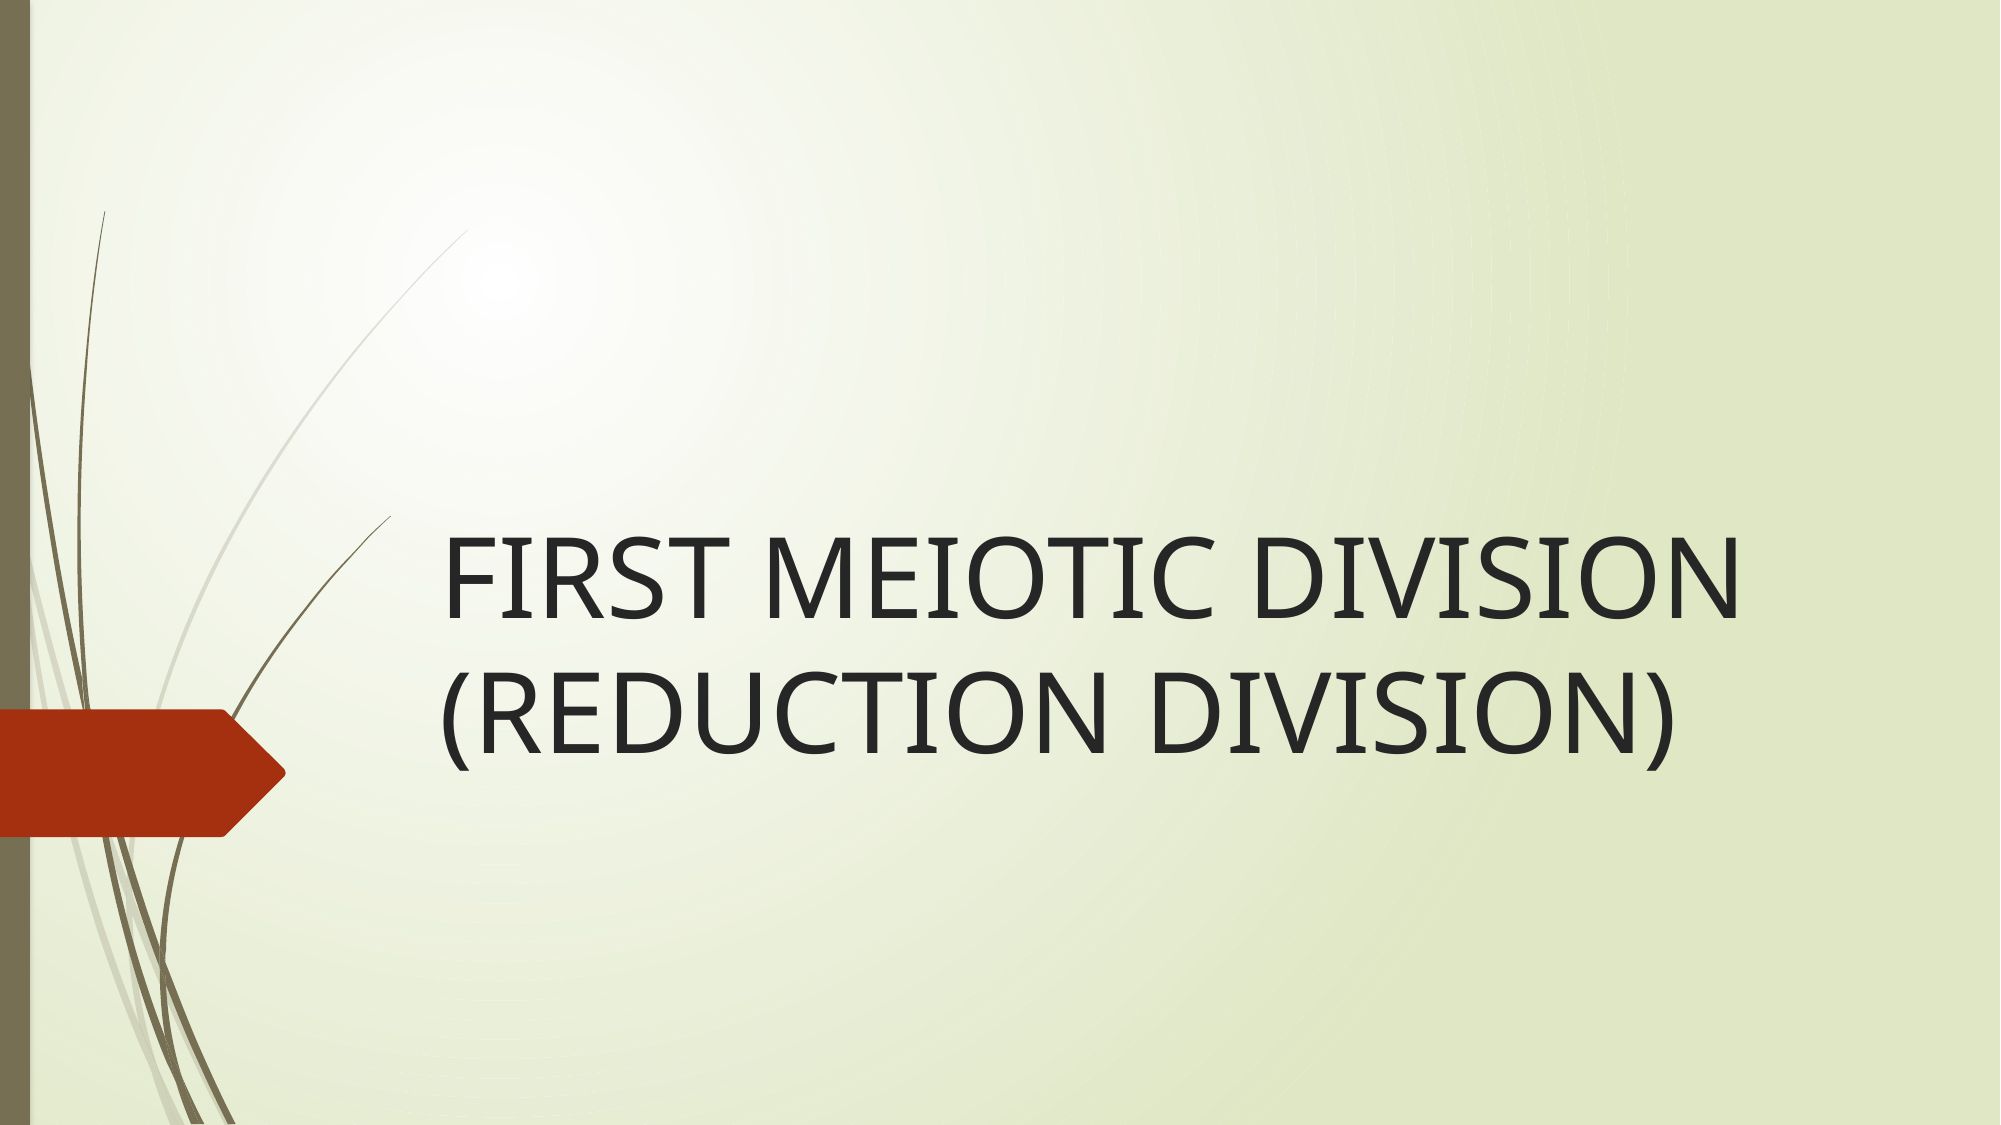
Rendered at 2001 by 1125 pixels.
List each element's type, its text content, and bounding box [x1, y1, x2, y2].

title FIRST MEIOTIC DIVISION (REDUCTION DIVISION) [424, 412, 1888, 784]
